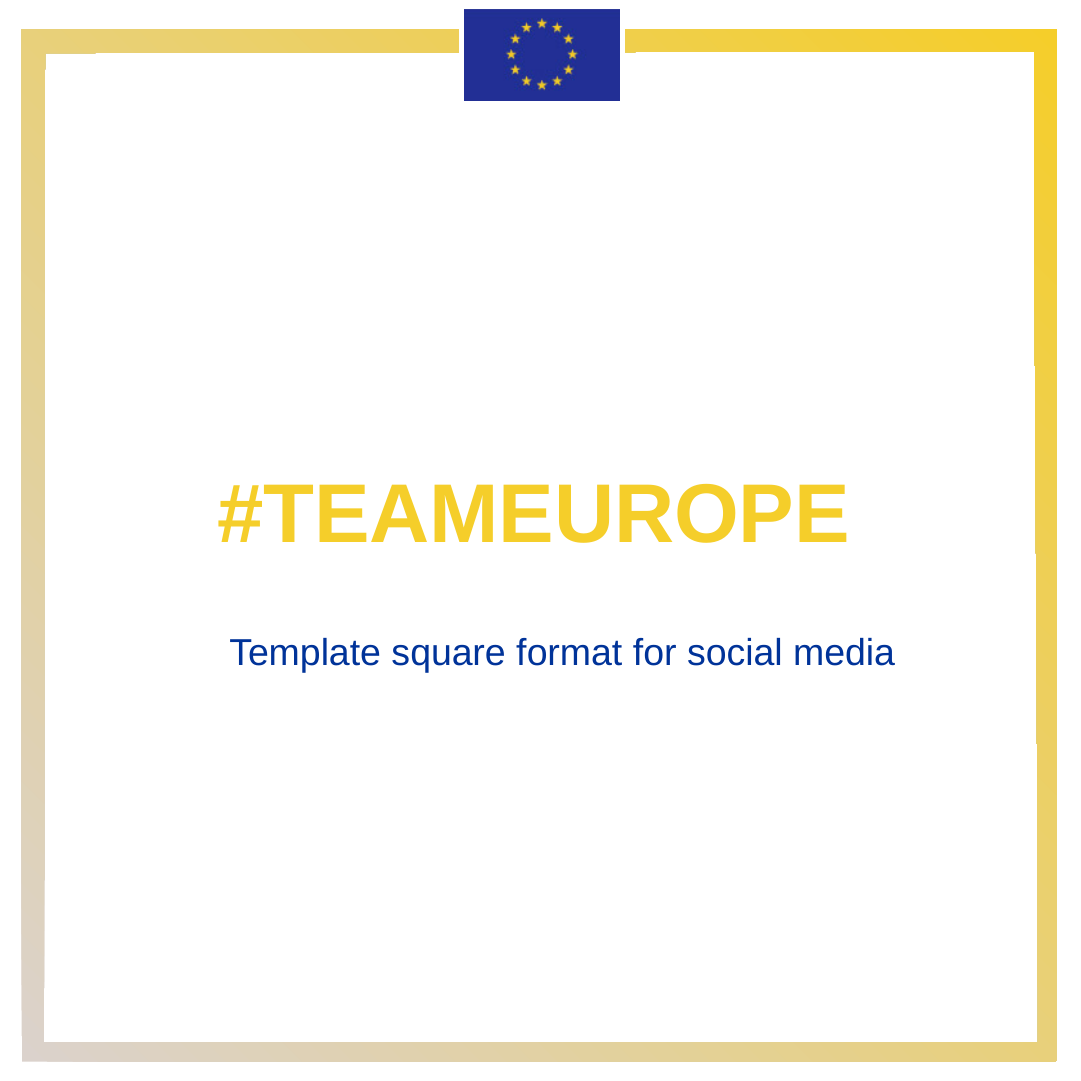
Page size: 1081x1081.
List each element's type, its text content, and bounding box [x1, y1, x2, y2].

text_box #TEAMEUROPE [202, 451, 876, 567]
picture [463, 8, 621, 101]
text_box Template square format for social media [214, 620, 911, 680]
text_box [21, 28, 1057, 1063]
